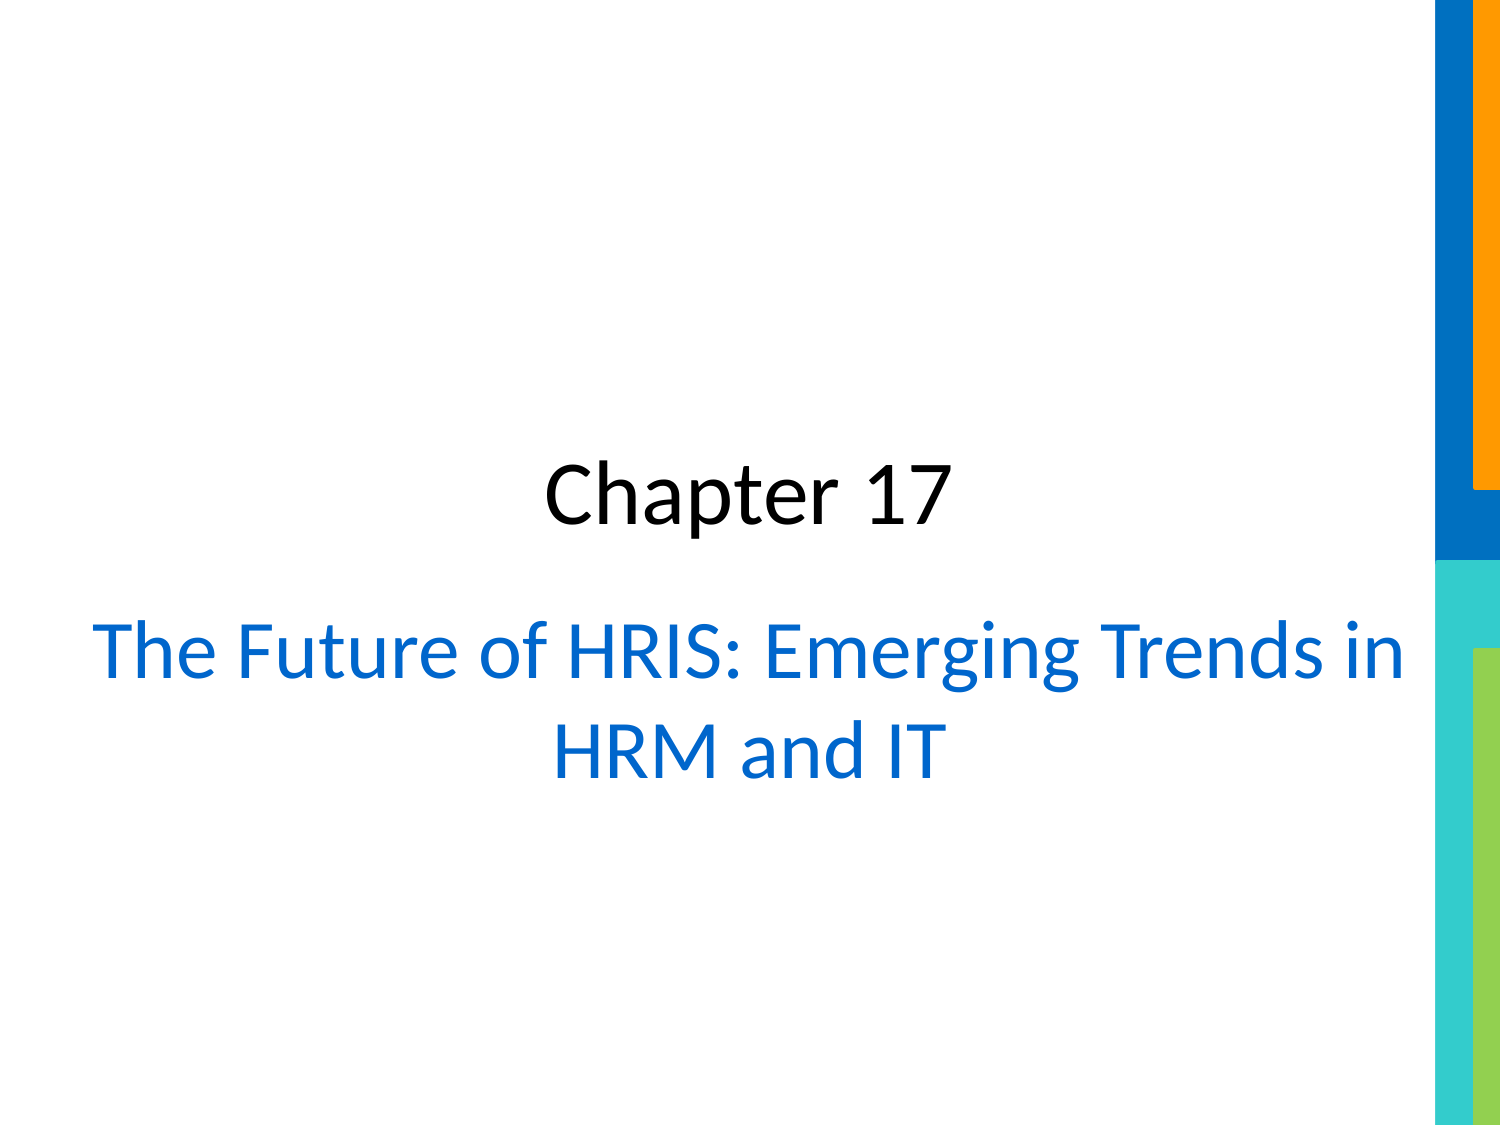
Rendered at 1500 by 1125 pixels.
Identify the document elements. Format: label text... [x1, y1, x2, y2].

title Chapter 17 [0, 312, 1500, 587]
subtitle The Future of HRIS: Emerging Trends in HRM and IT [0, 587, 1500, 725]
